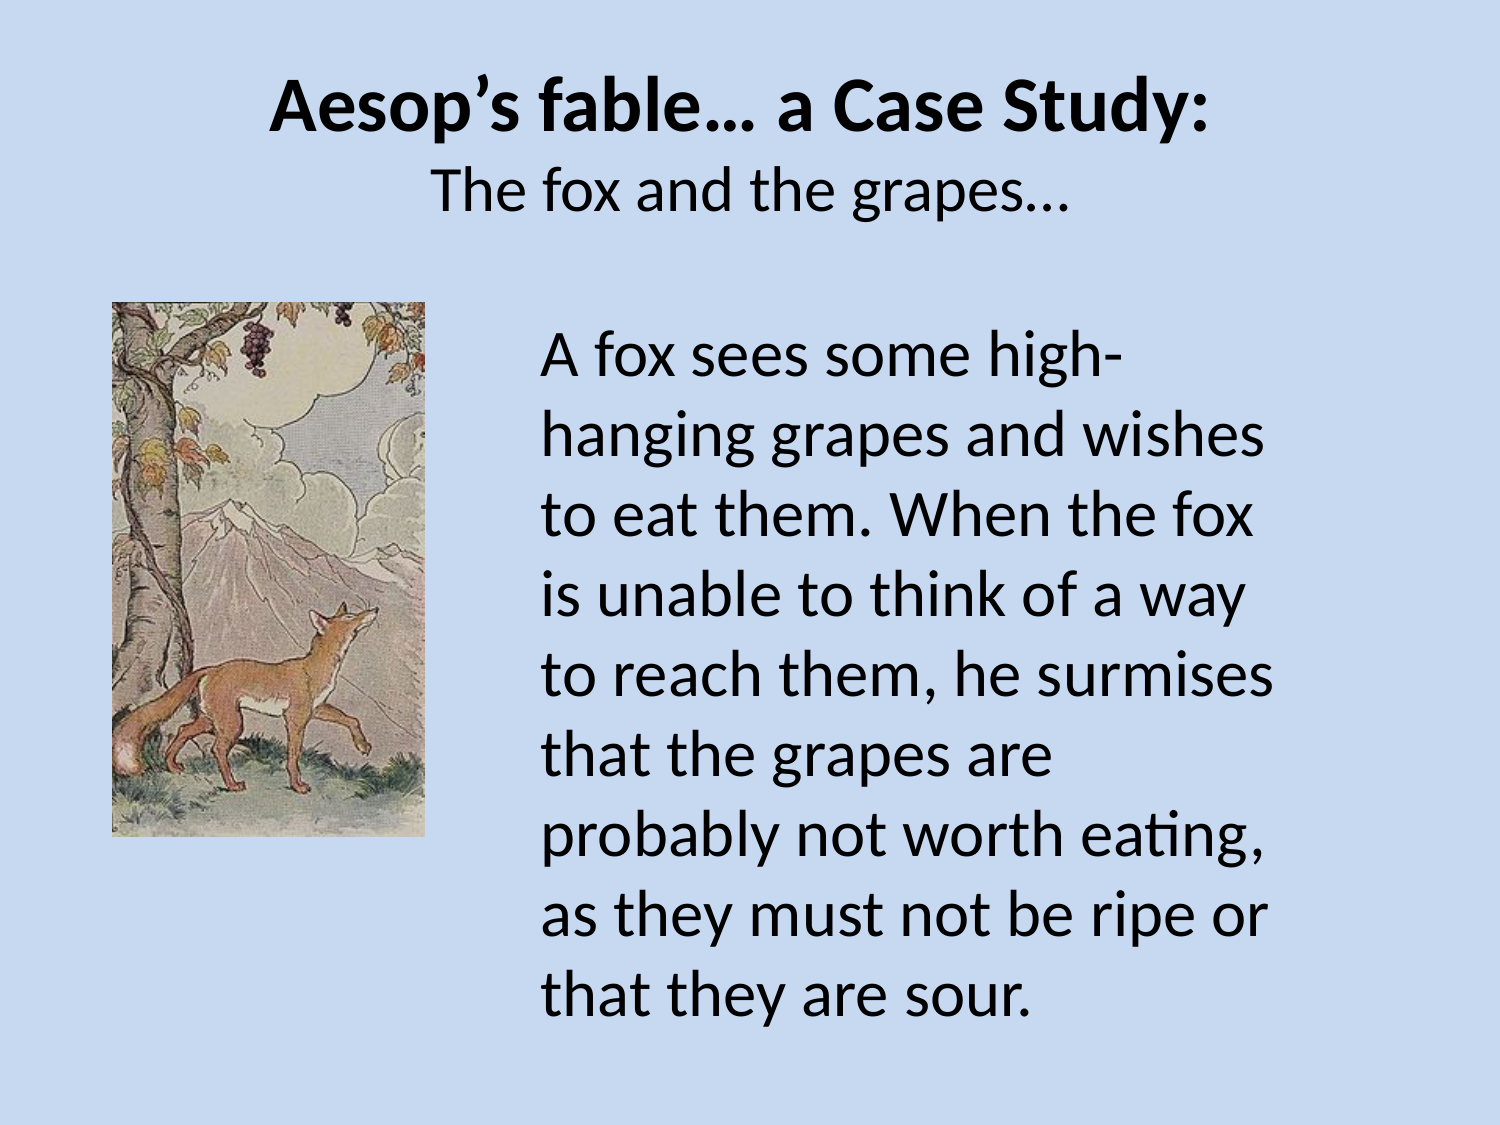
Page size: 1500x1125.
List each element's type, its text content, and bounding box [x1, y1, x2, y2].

list A fox sees some high-hanging grapes and wishes to eat them. When the fox is unable to think of a way to reach them, he surmises that the grapes are probably not worth eating, as they must not be ripe or that they are sour. [525, 302, 1309, 1046]
title Aesop’s fable… a Case Study: The fox and the grapes… [74, 44, 1426, 233]
picture [111, 302, 425, 838]
